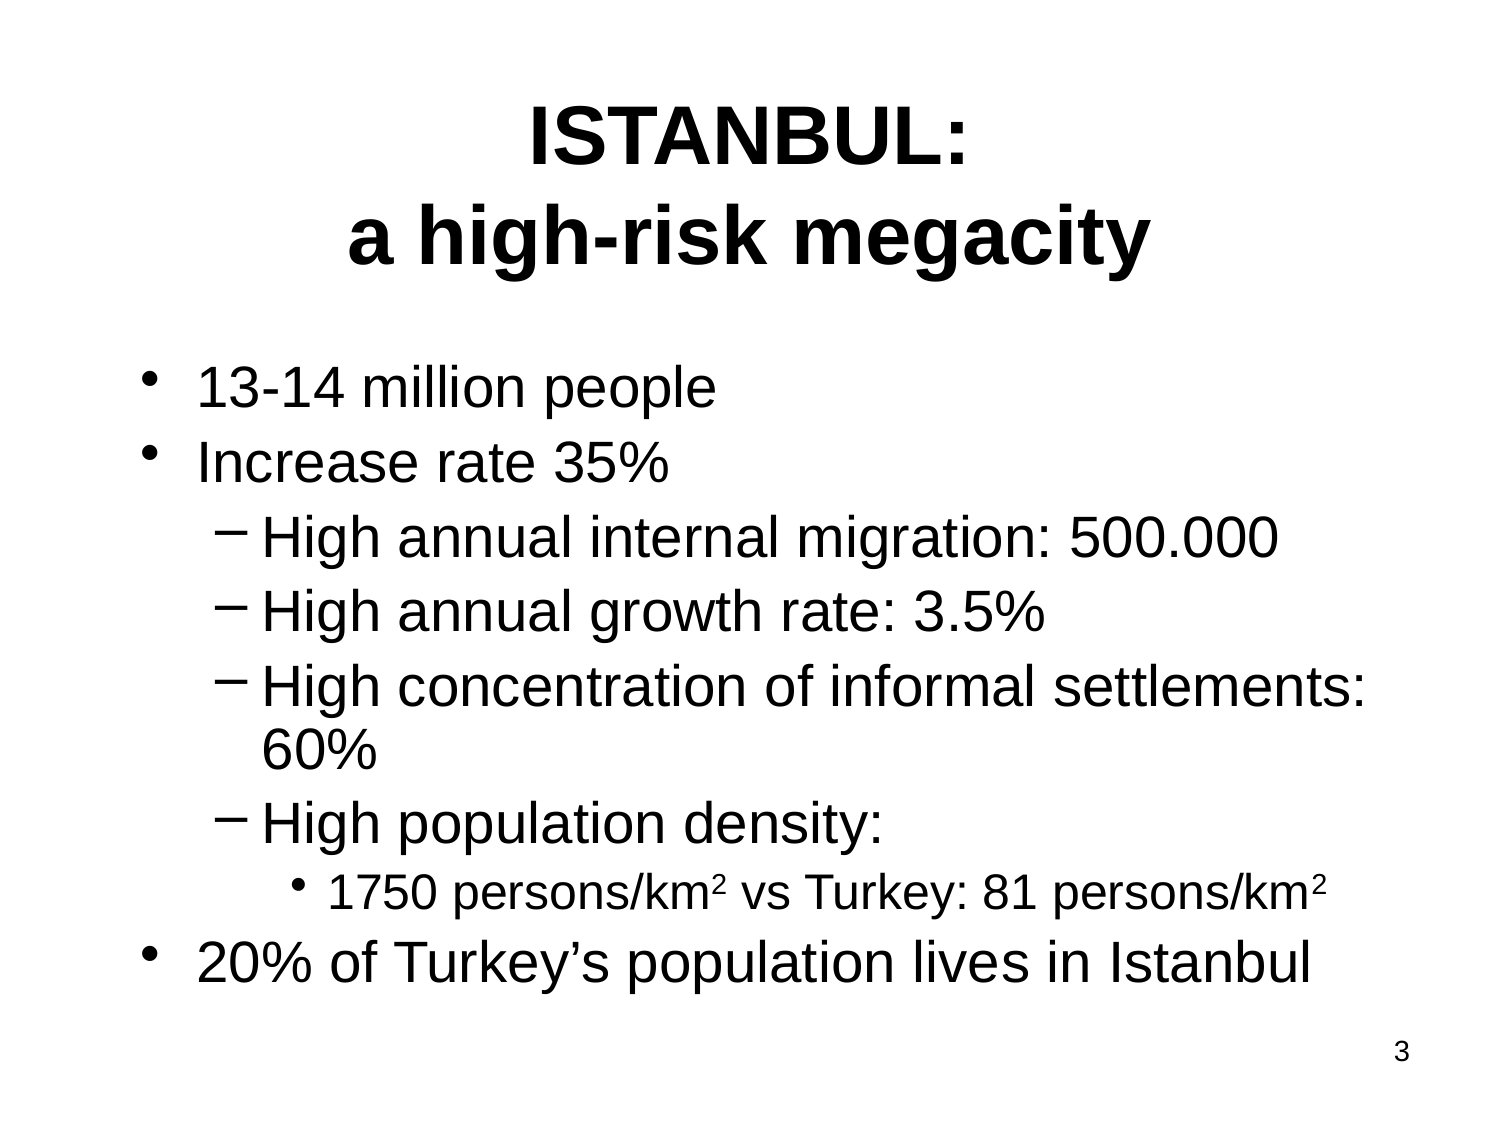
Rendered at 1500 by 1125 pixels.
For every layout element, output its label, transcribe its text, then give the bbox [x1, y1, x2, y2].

list 13-14 million people Increase rate 35% High annual internal migration: 500.000 High annual growth rate: 3.5% High concentration of informal settlements: 60% High population density: 1750 persons/km2 vs Turkey: 81 persons/km2 20% of Turkey’s population lives in Istanbul [124, 349, 1500, 1107]
title ISTANBUL: a high-risk megacity [74, 87, 1426, 276]
